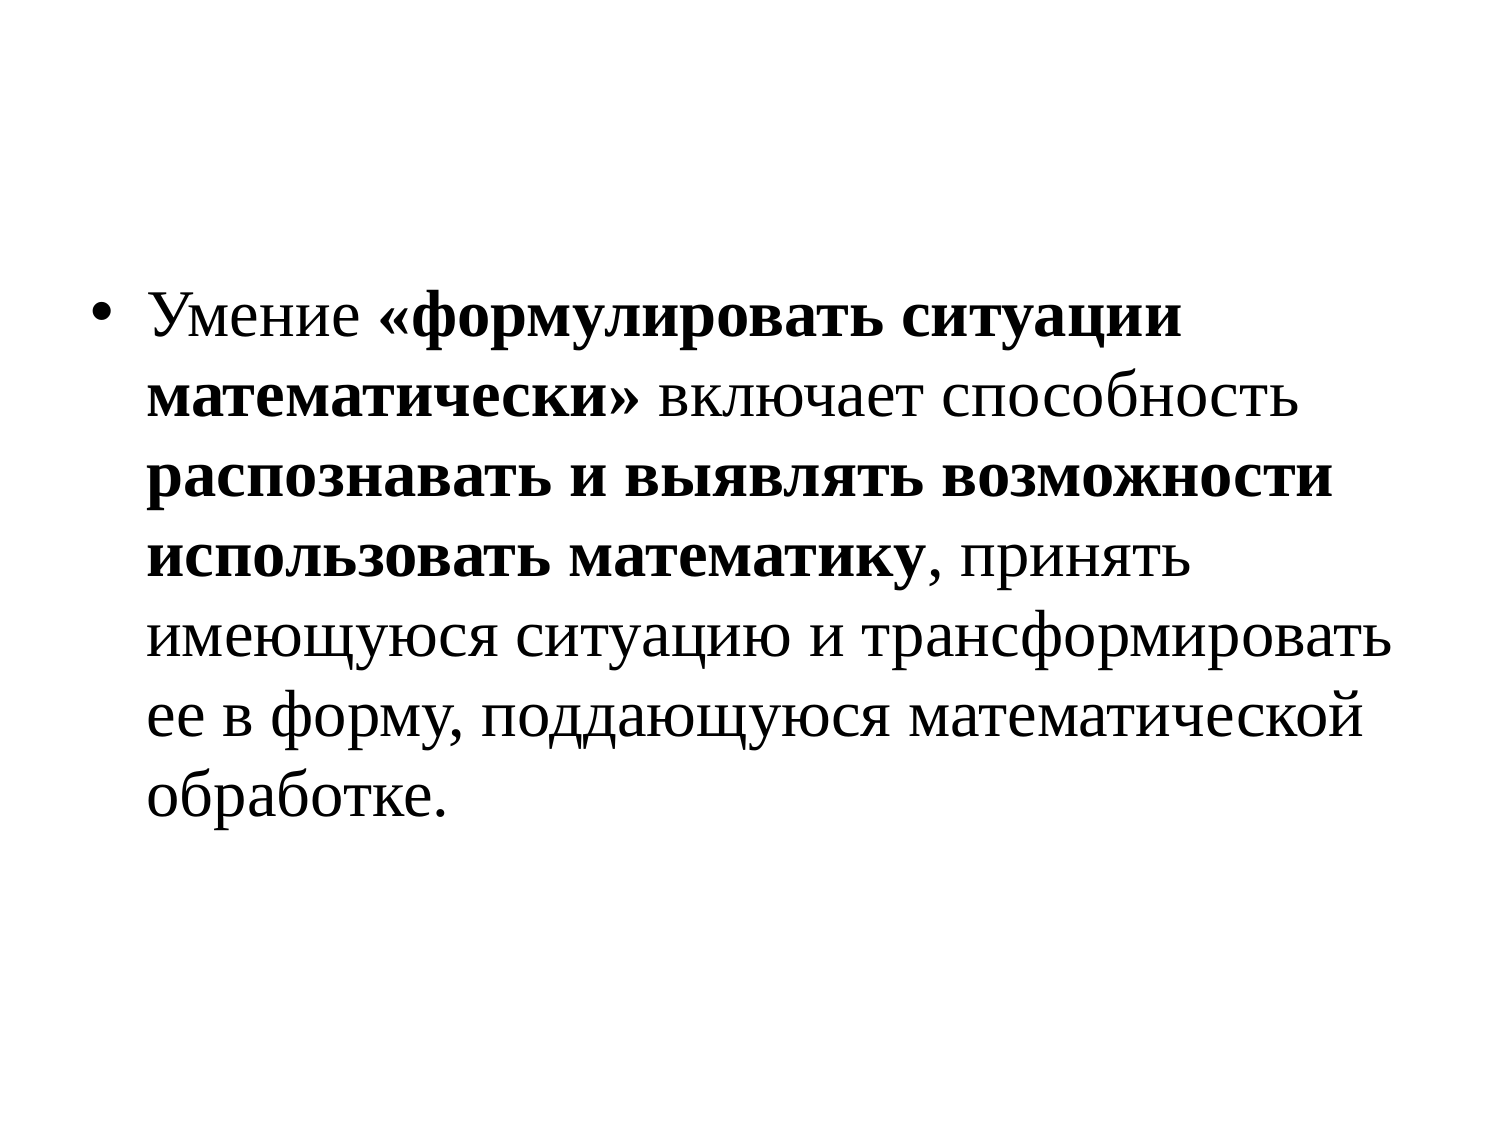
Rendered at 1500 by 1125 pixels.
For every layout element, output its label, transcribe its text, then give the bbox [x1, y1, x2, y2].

list Умение «формулировать ситуации математически» включает способность распознавать и выявлять возможности использовать математику, принять имеющуюся ситуацию и трансформировать ее в форму, поддающуюся математической обработке. [75, 262, 1425, 1005]
